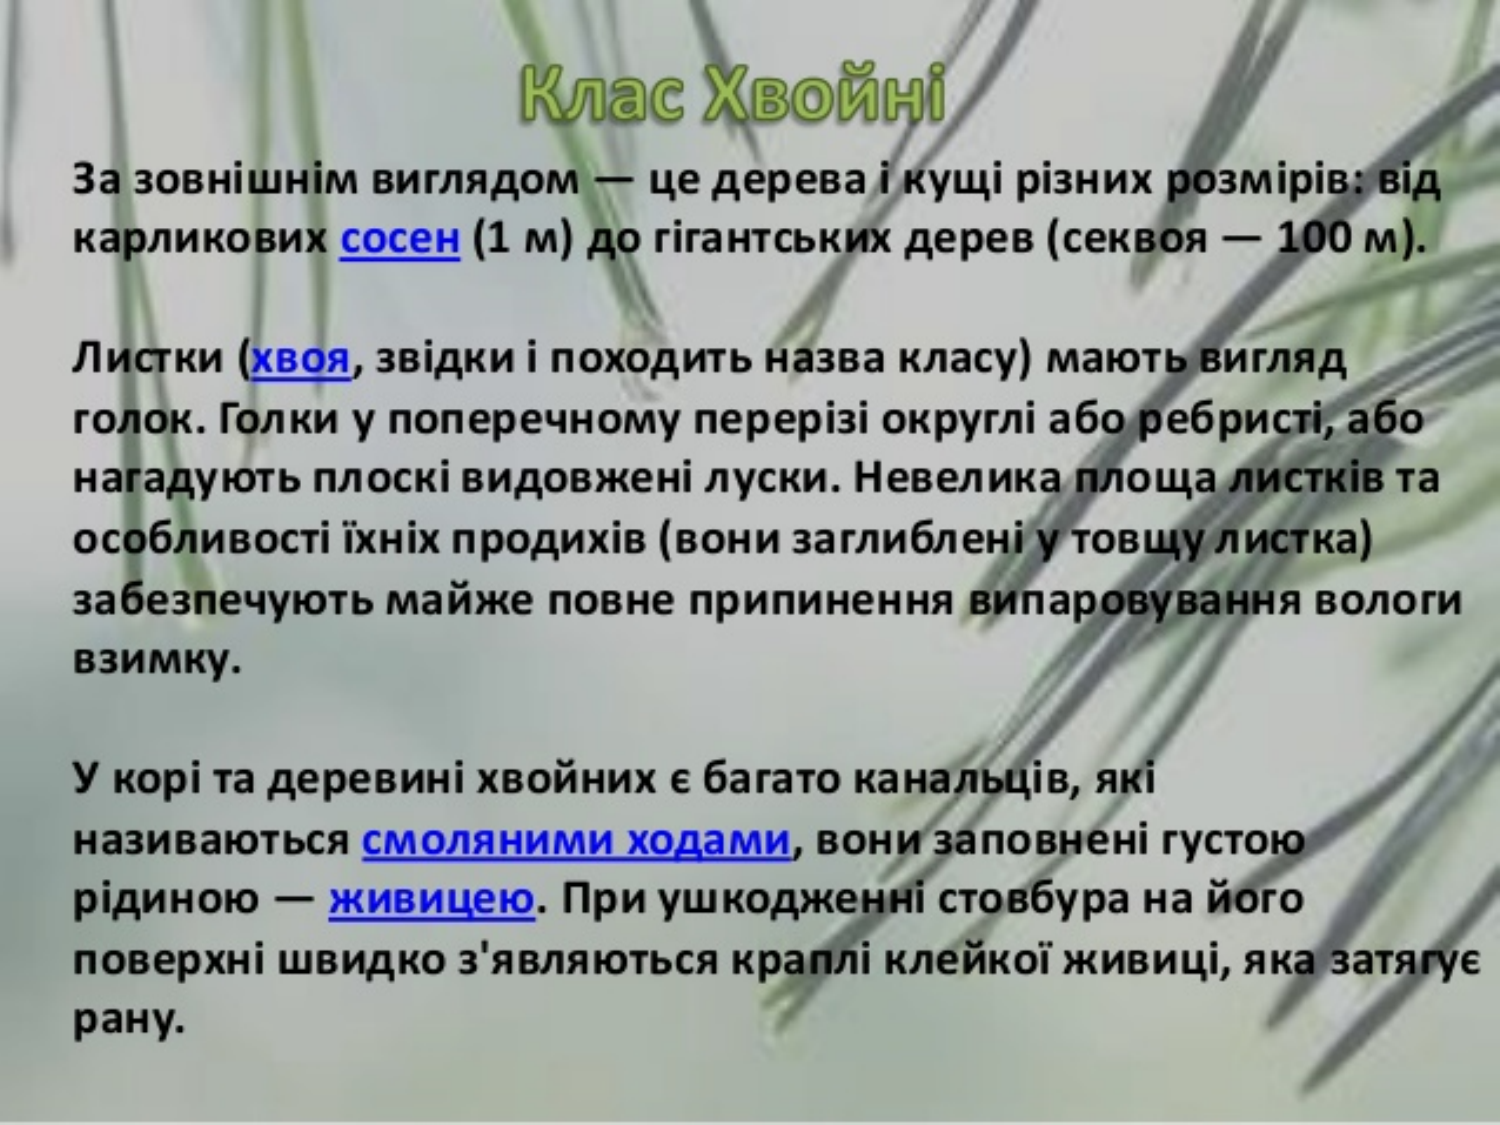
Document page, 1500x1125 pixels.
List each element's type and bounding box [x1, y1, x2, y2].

list [0, 0, 1500, 1125]
